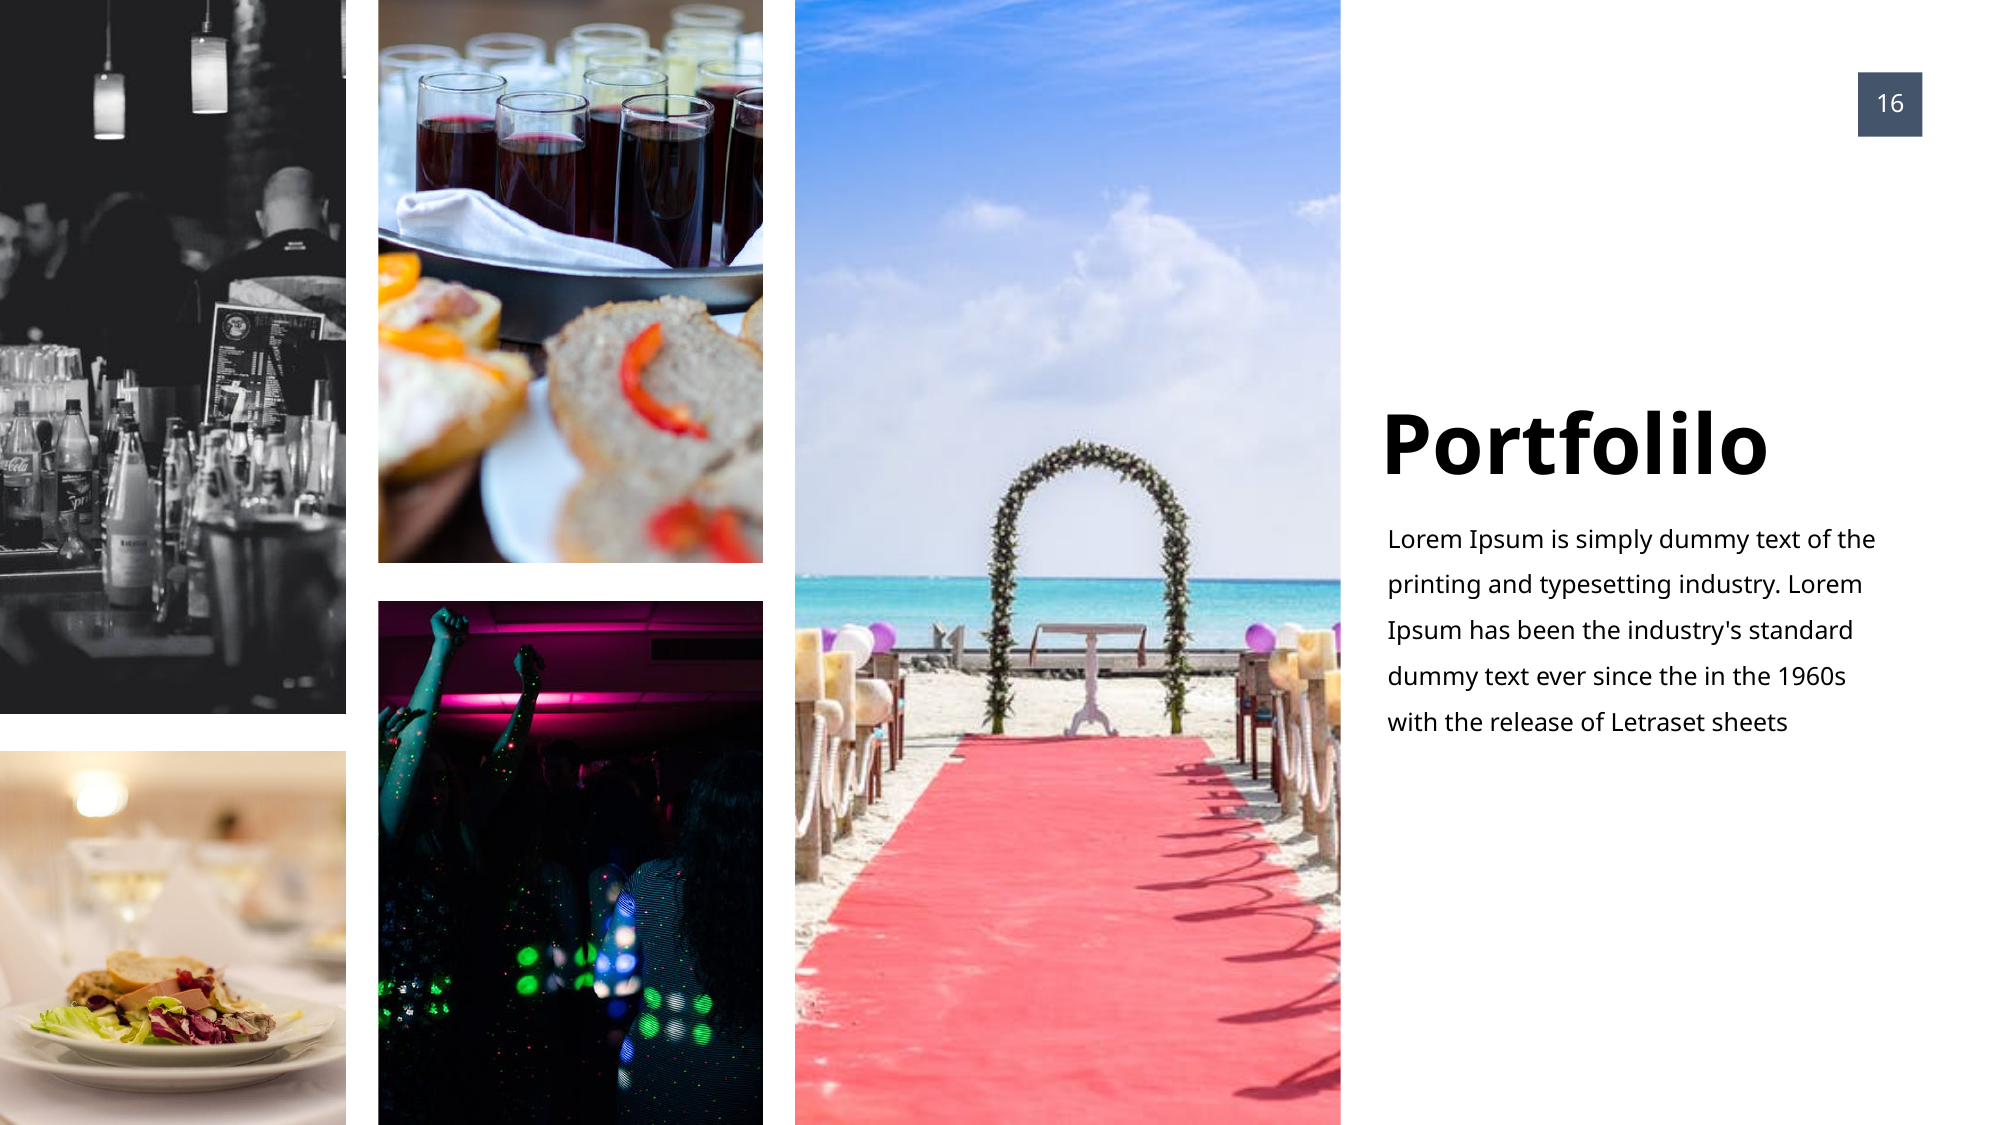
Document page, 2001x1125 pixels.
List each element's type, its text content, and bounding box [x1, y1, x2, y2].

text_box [1372, 383, 1919, 742]
picture [0, 0, 346, 714]
slide_number 16 [1854, 78, 1927, 130]
picture [378, 0, 763, 563]
picture [0, 751, 346, 1125]
picture [794, 0, 1341, 1125]
picture [378, 601, 763, 1125]
